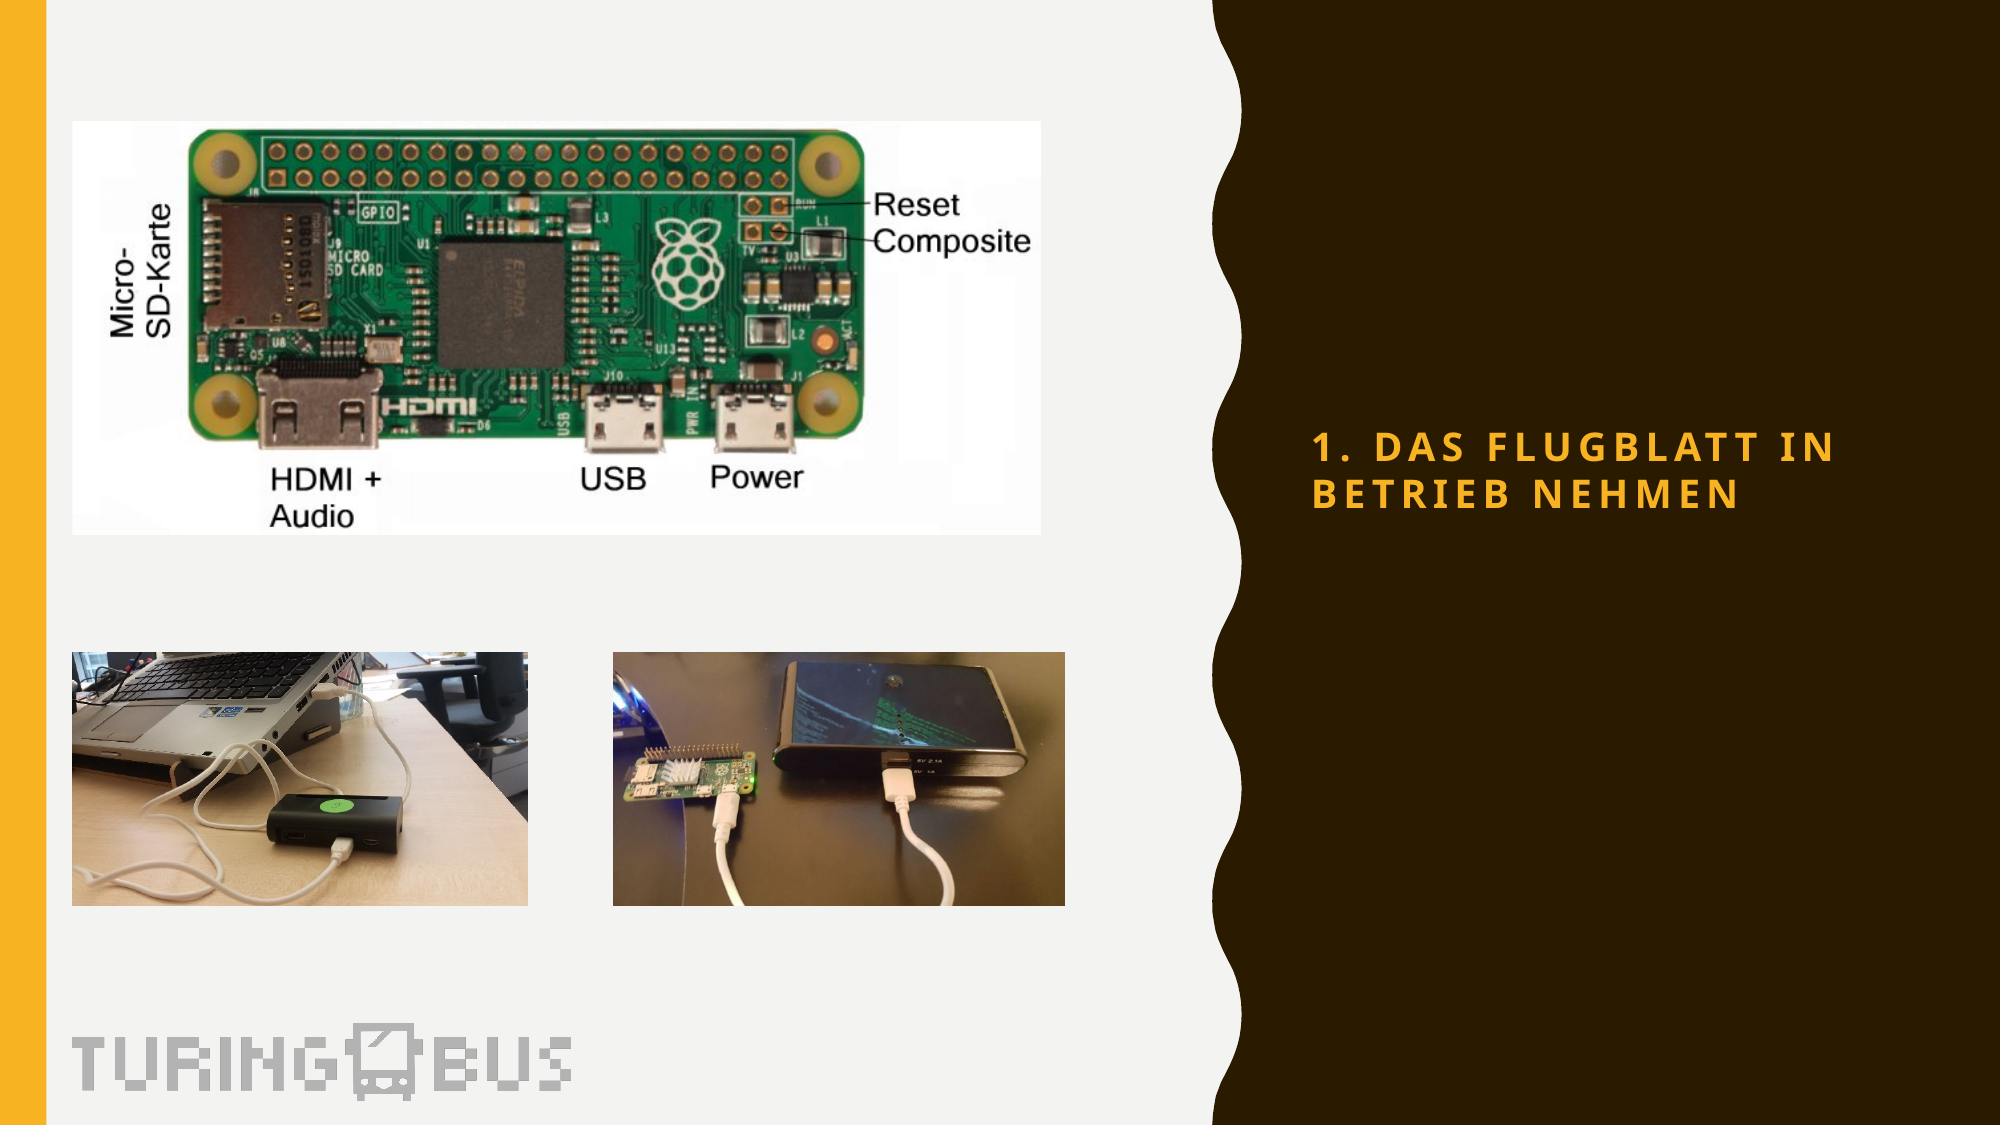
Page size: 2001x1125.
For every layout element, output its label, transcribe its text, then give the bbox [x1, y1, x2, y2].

picture [72, 652, 528, 906]
picture [613, 652, 1065, 906]
picture [72, 121, 1041, 535]
picture [72, 1023, 571, 1101]
title 1. Das Flugblatt In BETRIEB NEHMEN [1295, 327, 1956, 525]
